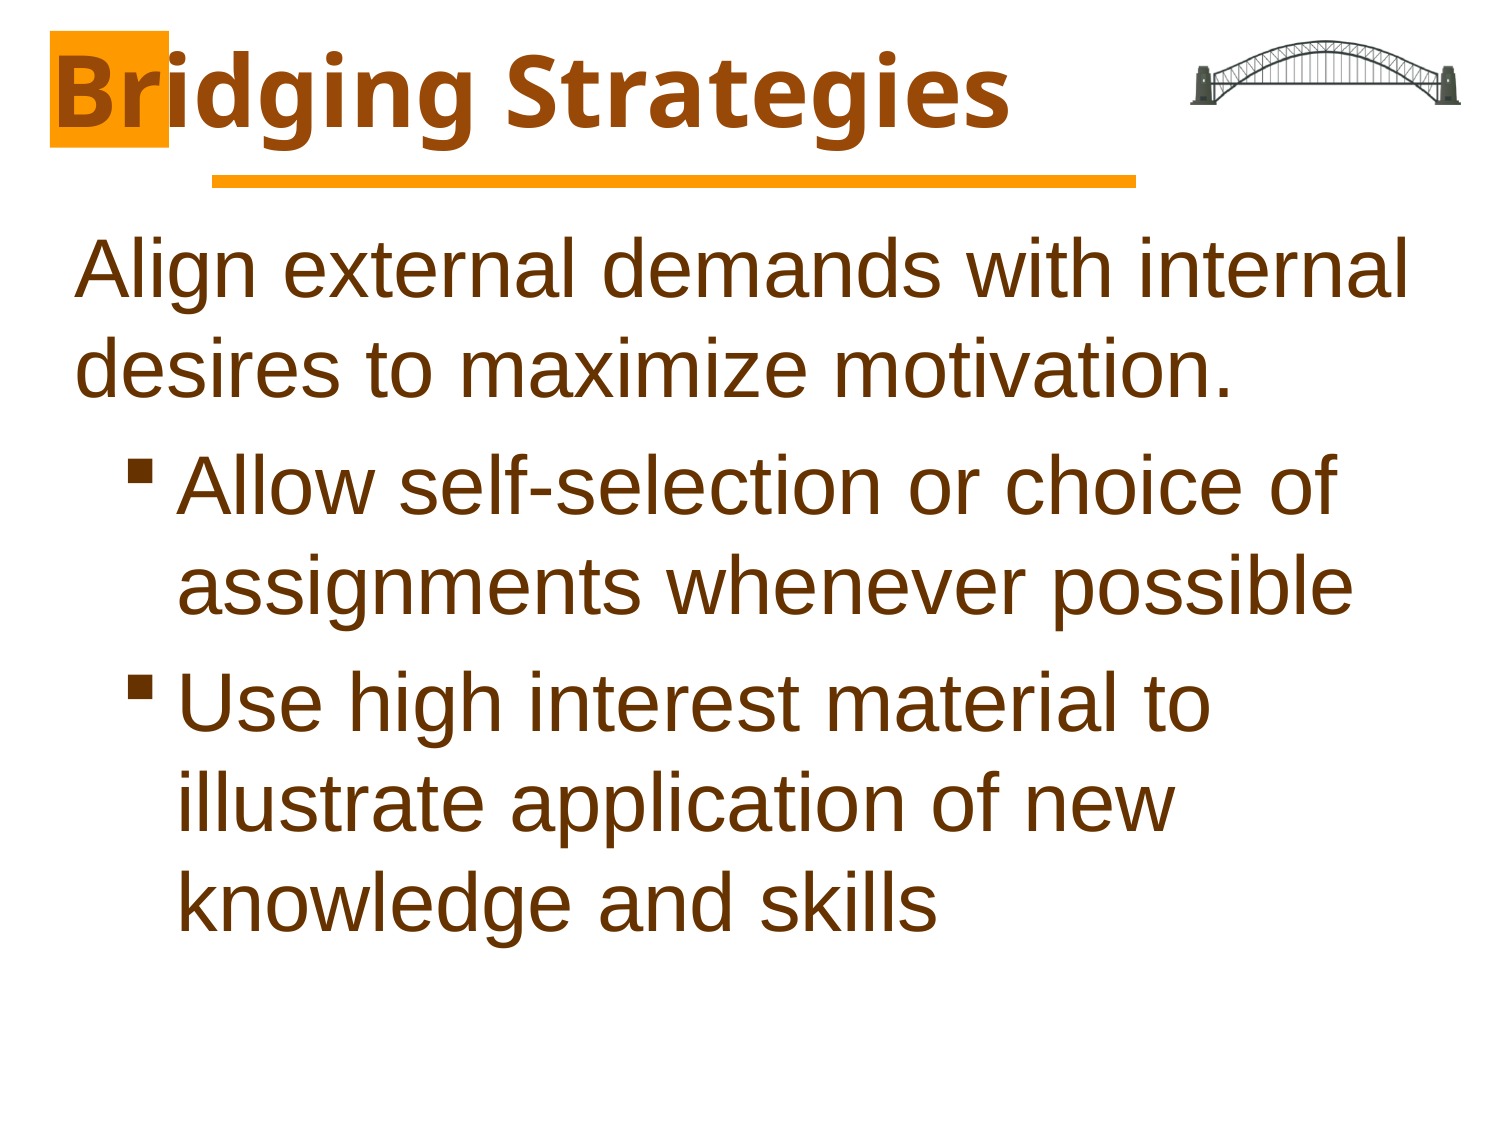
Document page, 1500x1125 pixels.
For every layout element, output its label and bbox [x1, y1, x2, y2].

picture [1189, 40, 1461, 106]
text_box [59, 207, 1443, 981]
title [34, 14, 1097, 162]
